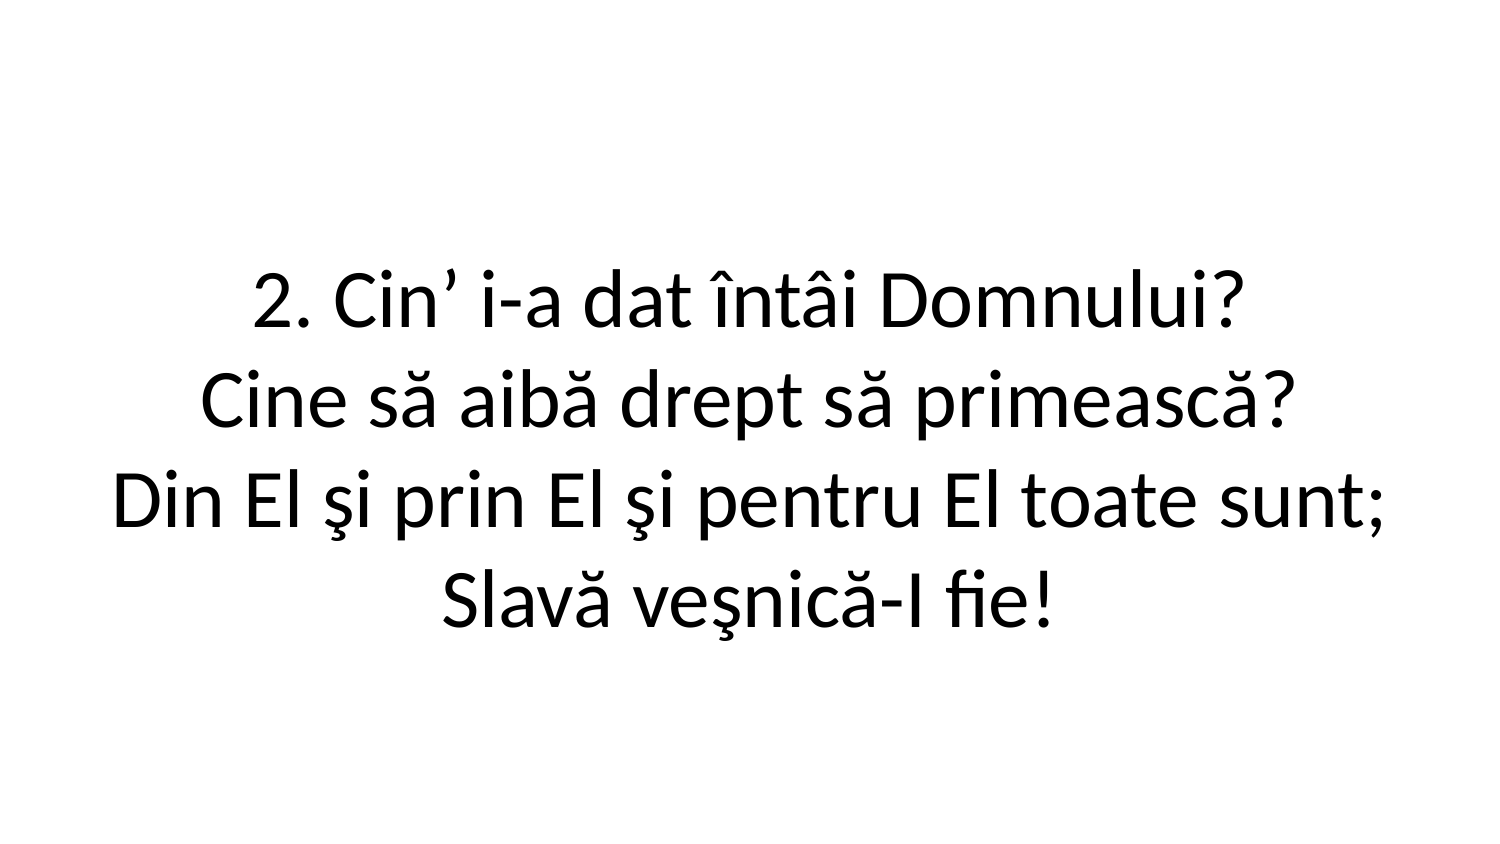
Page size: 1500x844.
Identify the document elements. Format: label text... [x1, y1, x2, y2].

text_box 2. Cin’ i-a dat întâi Domnului? Cine să aibă drept să primească? Din El şi prin El şi pentru El toate sunt; Slavă veşnică-I fie! [96, 192, 1404, 652]
